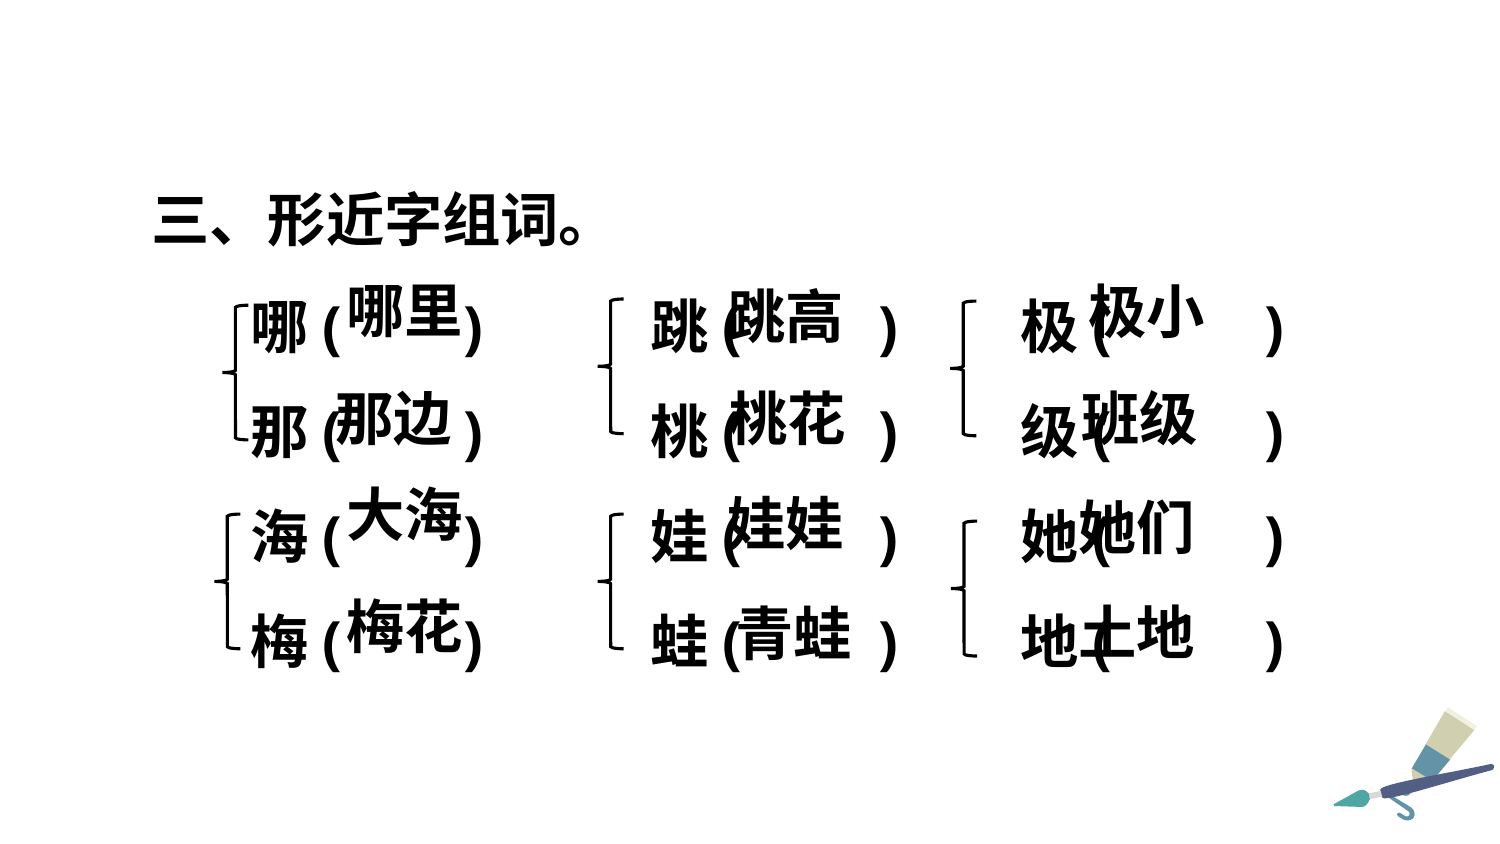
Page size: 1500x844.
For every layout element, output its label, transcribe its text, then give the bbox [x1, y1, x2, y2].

text_box 娃娃 [712, 480, 860, 565]
text_box 大海 [331, 471, 478, 556]
text_box 梅花 [331, 583, 478, 668]
text_box 三、形近字组词。 [136, 140, 817, 261]
text_box [597, 513, 624, 650]
text_box 哪( ) 跳( ) 极( ) 那( ) 桃( ) 级( ) 海( ) 娃( ) 她( ) 梅( ) 蛙( ) 地( ) [235, 247, 1500, 683]
text_box [214, 513, 241, 650]
text_box [597, 298, 624, 435]
text_box 跳高 [712, 273, 860, 358]
text_box 她们 [1063, 483, 1210, 569]
text_box 青蛙 [720, 589, 867, 675]
text_box [951, 520, 978, 657]
text_box 那边 [320, 374, 467, 460]
text_box [222, 304, 249, 441]
text_box 土地 [1063, 588, 1210, 674]
text_box 哪里 [331, 266, 478, 352]
text_box 极小 [1073, 268, 1220, 353]
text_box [1358, 708, 1481, 844]
text_box 班级 [1066, 374, 1213, 460]
text_box 桃花 [714, 374, 862, 460]
text_box [950, 300, 977, 437]
